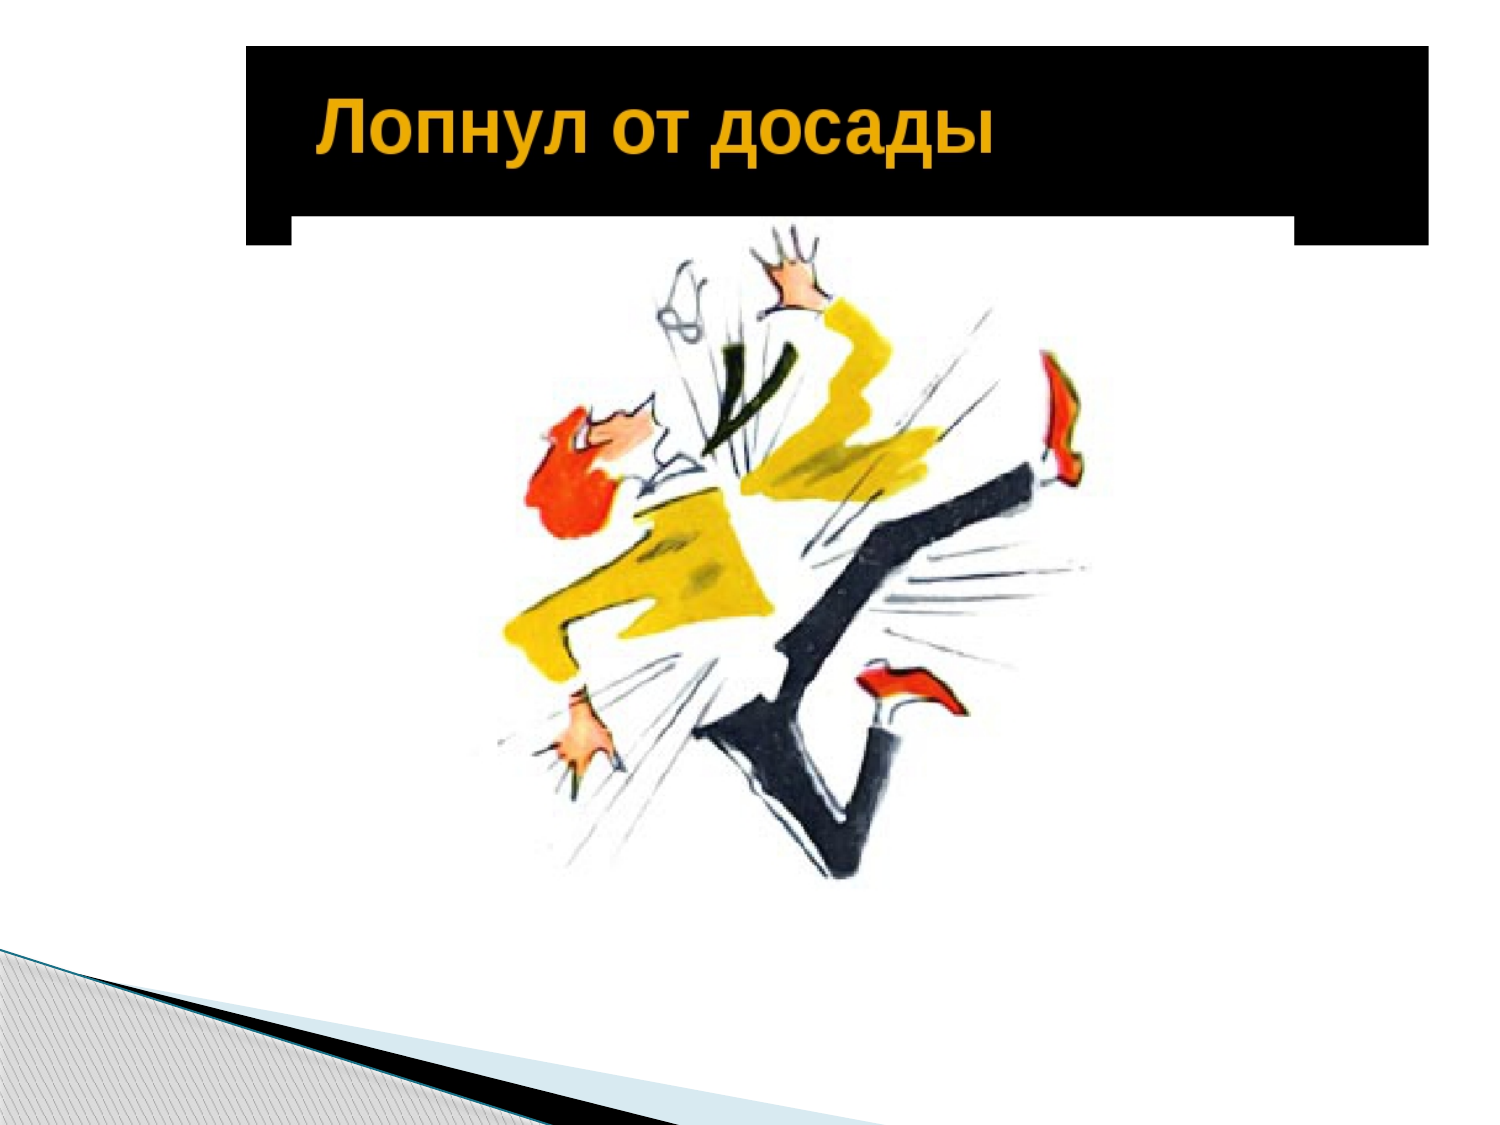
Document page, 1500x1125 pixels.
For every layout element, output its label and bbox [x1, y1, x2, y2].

picture [245, 46, 1430, 997]
